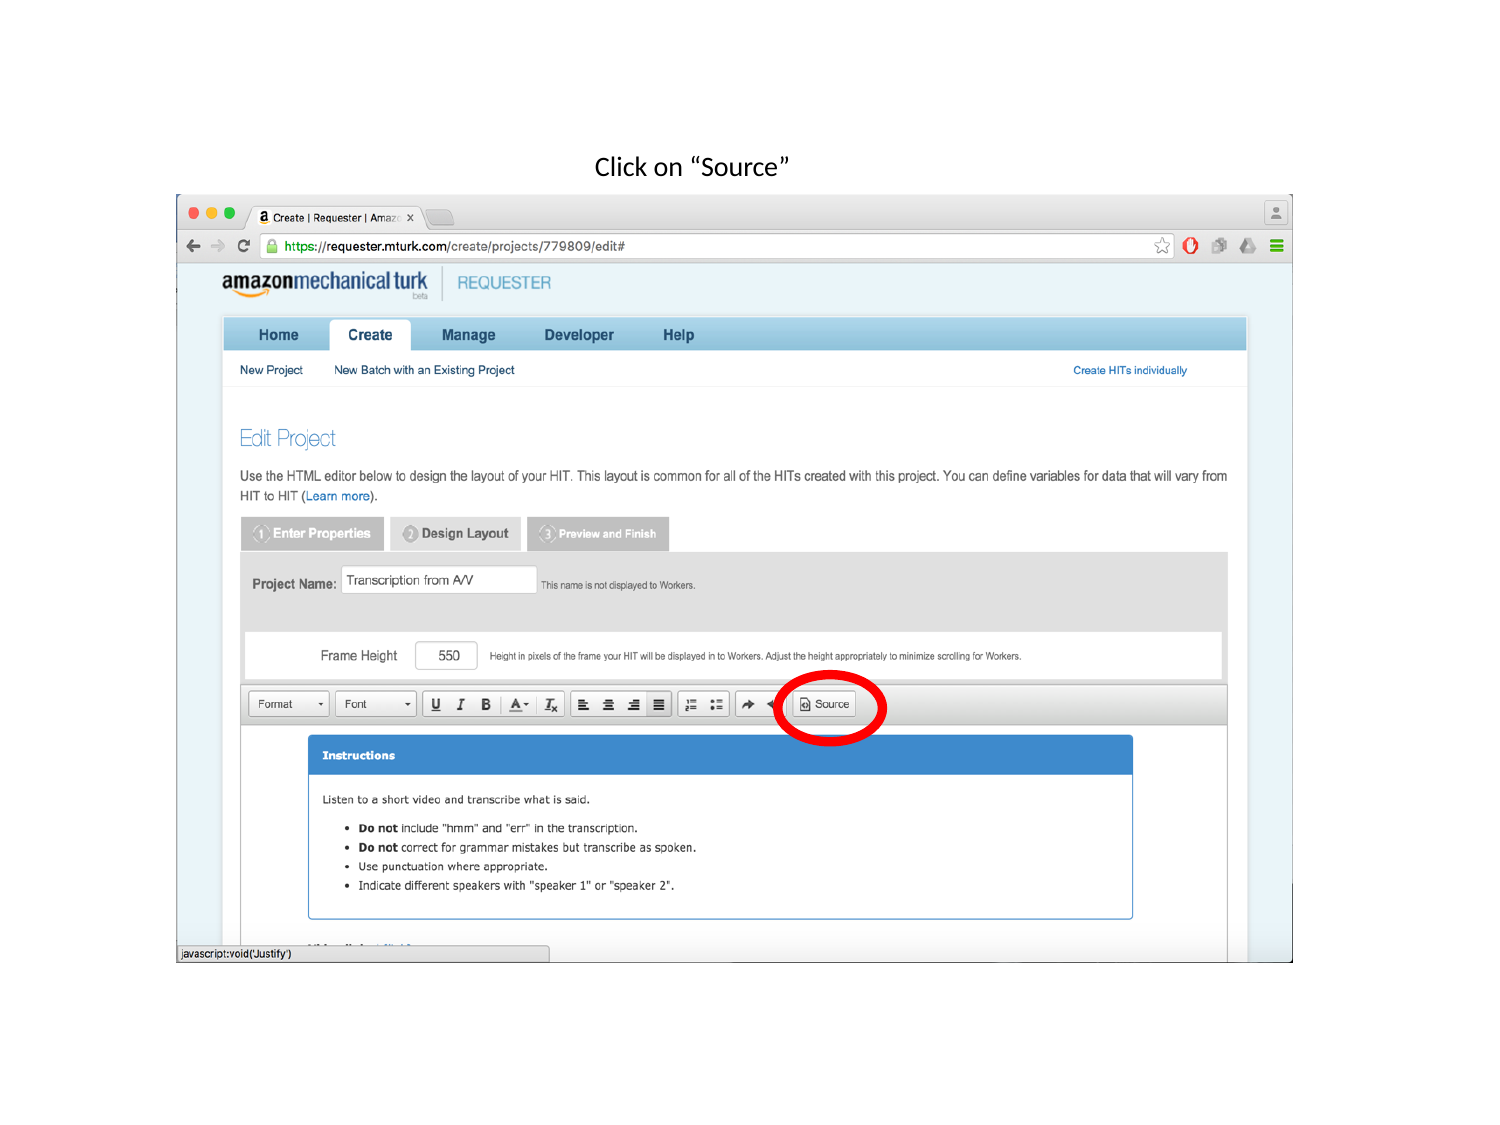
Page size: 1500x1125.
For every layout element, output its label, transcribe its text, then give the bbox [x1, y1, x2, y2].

text_box Click on “Source” [580, 140, 806, 194]
picture [176, 194, 1293, 963]
